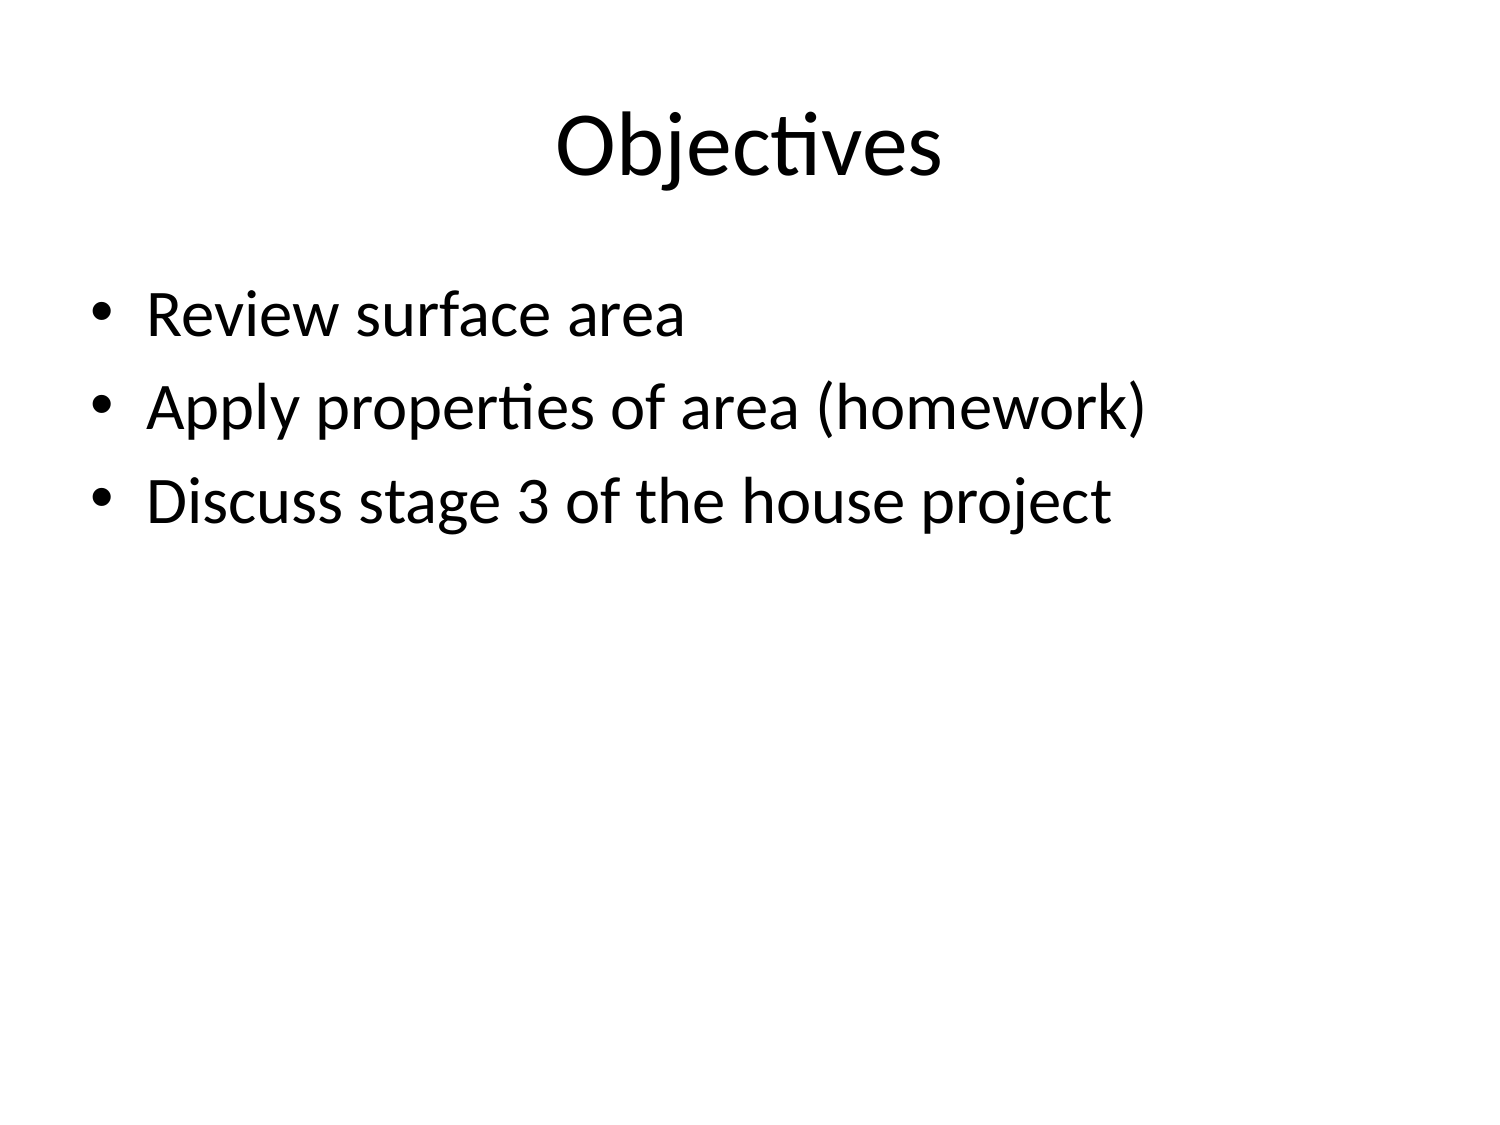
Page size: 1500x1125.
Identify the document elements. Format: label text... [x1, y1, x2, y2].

title Objectives [75, 45, 1425, 233]
list Review surface area Apply properties of area (homework) Discuss stage 3 of the house project [75, 262, 1425, 1005]
